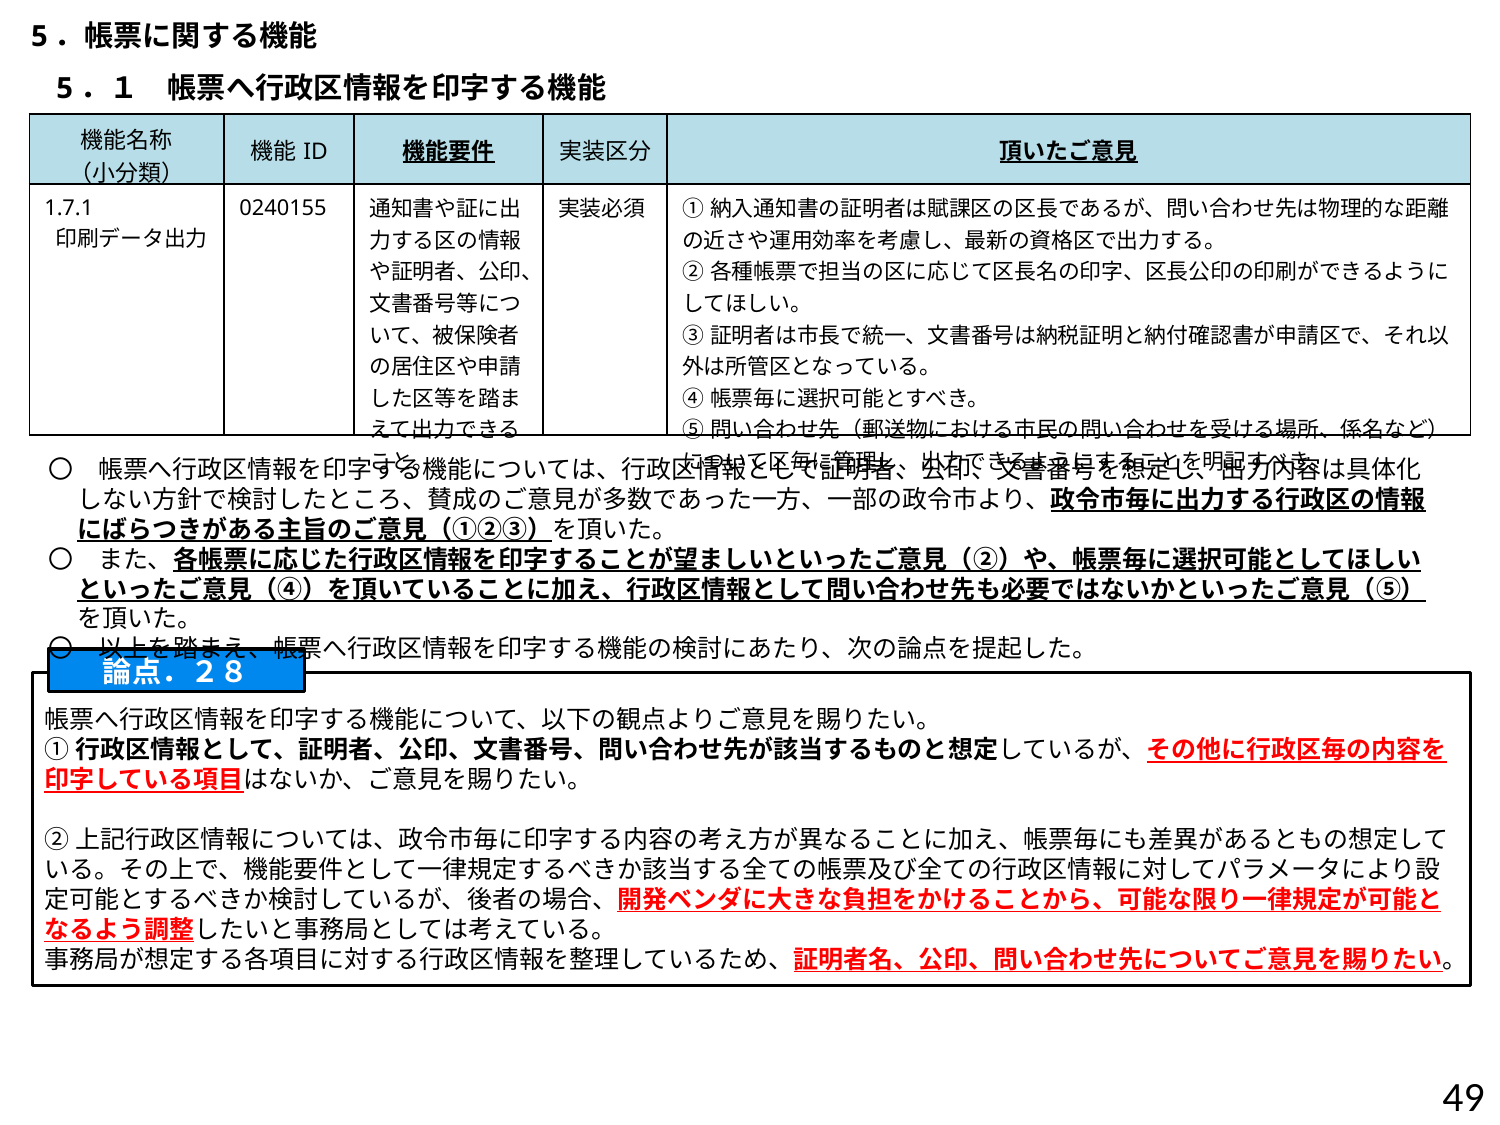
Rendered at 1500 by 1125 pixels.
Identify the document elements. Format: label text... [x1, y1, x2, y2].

table_cell 1.7.1 印刷データ出力 [30, 185, 223, 434]
slide_number 48 [1149, 1065, 1500, 1125]
text_box 論点．２８ [46, 671, 306, 694]
table_header 実装区分 [544, 115, 666, 183]
table_header 機能ID [225, 115, 353, 183]
table_cell ①納入通知書の証明者は賦課区の区長であるが、問い合わせ先は物理的な距離の近さや運用効率を考慮し、最新の資格区で出力する。 ②各種帳票で担当の区に応じて区長名の印字、区長公印の印刷ができるようにしてほしい。 ③証明者は市長で統一、文書番号は納税証明と納付確認書が申請区で、それ以外は所管区となっている。 ④帳票毎に選択可能とすべき。 ⑤問い合わせ先（郵送物における市民の問い合わせを受ける場所、係名など）について区毎に管理し、出力できるようにすることを明記すべき。 [668, 185, 1470, 434]
text_box 〇 帳票へ行政区情報を印字する機能については、行政区情報として証明者、公印、文書番号を想定し、出力内容は具体化しない方針で検討したところ、賛成のご意見が多数であった一方、一部の政令市より、政令市毎に出力する行政区の情報にばらつきがある主旨のご意見（①②③）を頂いた。 〇 また、各帳票に応じた行政区情報を印字することが望ましいといったご意見（②）や、帳票毎に選択可能としてほしいといったご意見（④）を頂いていることに加え、行政区情報として問い合わせ先も必要ではないかといったご意見（⑤）を頂いた。 〇 以上を踏まえ、帳票へ行政区情報を印字する機能の検討にあたり、次の論点を提起した。 [33, 445, 1457, 671]
table_cell 0240155 [225, 185, 353, 434]
table_header 機能名称 （小分類） [30, 115, 223, 183]
text_box 帳票へ行政区情報を印字する機能について、以下の観点よりご意見を賜りたい。 ①行政区情報として、証明者、公印、文書番号、問い合わせ先が該当するものと想定しているが、その他に行政区毎の内容を印字している項目はないか、ご意見を賜りたい。 ②上記行政区情報については、政令市毎に印字する内容の考え方が異なることに加え、帳票毎にも差異があるともの想定している。その上で、機能要件として一律規定するべきか該当する全ての帳票及び全ての行政区情報に対してパラメータにより設定可能とするべきか検討しているが、後者の場合、開発ベンダに大きな負担をかけることから、可能な限り一律規定が可能となるよう調整したいと事務局としては考えている。 事務局が想定する各項目に対する行政区情報を整理しているため、証明者名、公印、問い合わせ先についてご意見を賜りたい。 [32, 672, 1471, 986]
table_header 頂いたご意見 [668, 115, 1470, 183]
text_box 5．帳票に関する機能 [16, 2, 1440, 49]
text_box 5．１ 帳票へ行政区情報を印字する機能 [41, 54, 1465, 100]
table_cell 通知書や証に出力する区の情報や証明者、公印、文書番号等について、被保険者の居住区や申請した区等を踏まえて出力できること。 [355, 185, 542, 434]
table_header 機能要件 [355, 115, 542, 183]
table_cell 実装必須 [544, 185, 666, 434]
